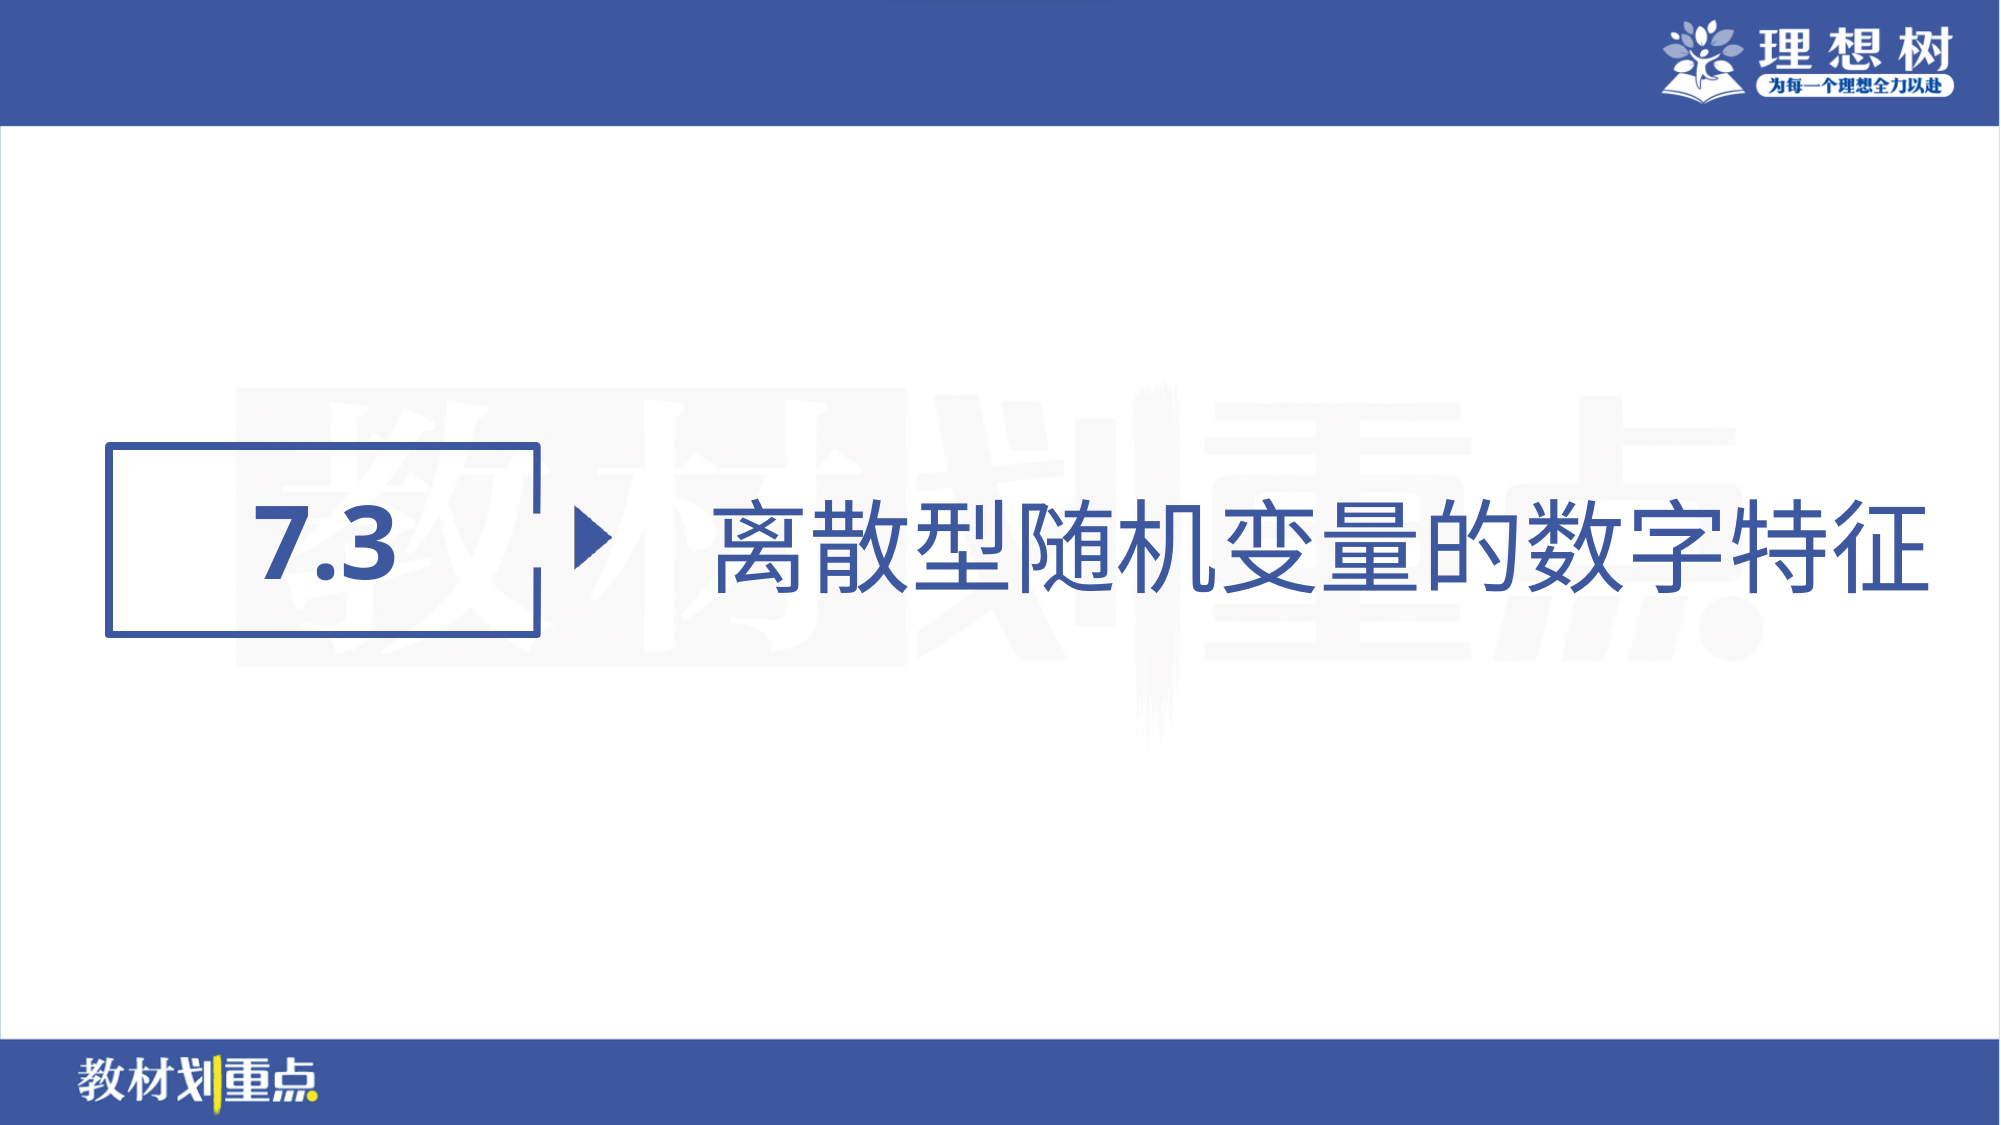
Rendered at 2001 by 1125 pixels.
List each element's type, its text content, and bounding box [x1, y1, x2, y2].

text_box 离散型随机变量的数字特征 [708, 424, 1967, 635]
picture [0, 0, 2000, 1125]
